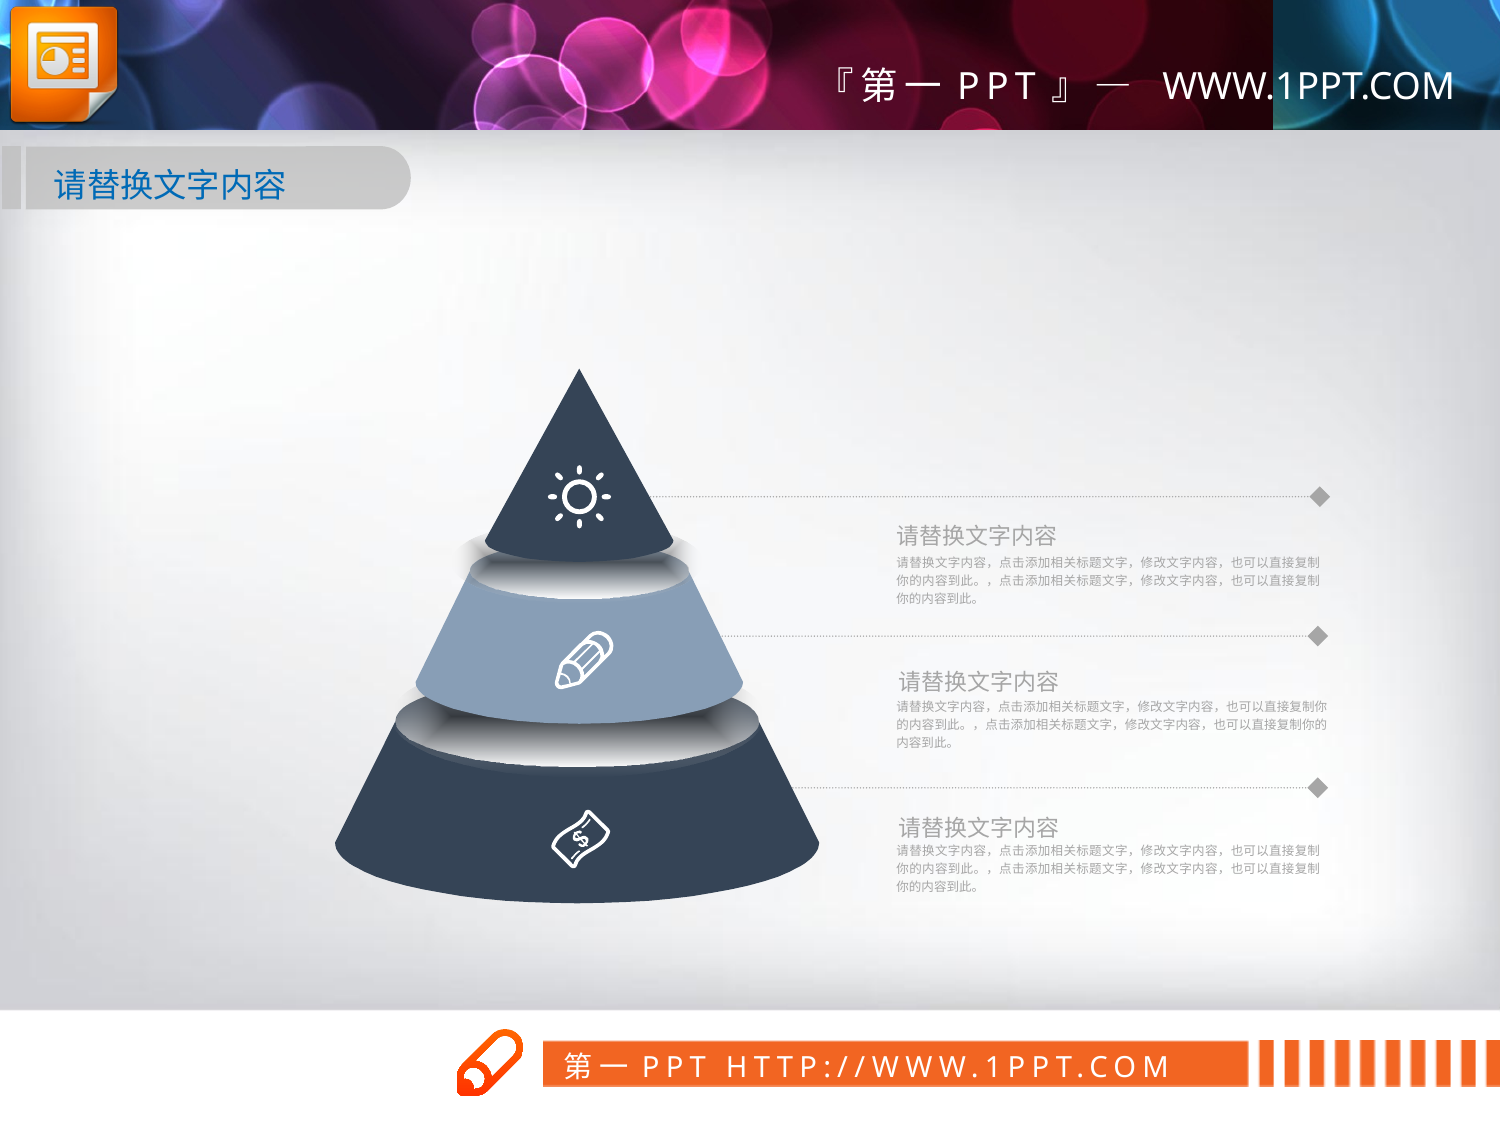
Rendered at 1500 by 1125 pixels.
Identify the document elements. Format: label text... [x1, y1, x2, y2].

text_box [550, 809, 611, 869]
text_box [562, 479, 597, 512]
text_box [576, 465, 582, 475]
text_box [2, 146, 21, 210]
text_box 请替换文字内容 [898, 808, 1060, 842]
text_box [334, 655, 820, 904]
text_box [547, 494, 558, 500]
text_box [576, 496, 1321, 789]
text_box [415, 520, 744, 724]
picture [543, 1040, 1500, 1087]
picture [0, 0, 1500, 1012]
text_box 请替换文字内容，点击添加相关标题文字，修改文字内容，也可以直接复制你的内容到此。，点击添加相关标题文字，修改文字内容，也可以直接复制你的内容到此。 [896, 840, 1320, 895]
text_box [497, 368, 649, 518]
text_box [555, 472, 563, 481]
text_box [595, 472, 604, 481]
text_box 请替换文字内容 [42, 150, 418, 211]
text_box [555, 513, 563, 518]
text_box [25, 146, 396, 210]
